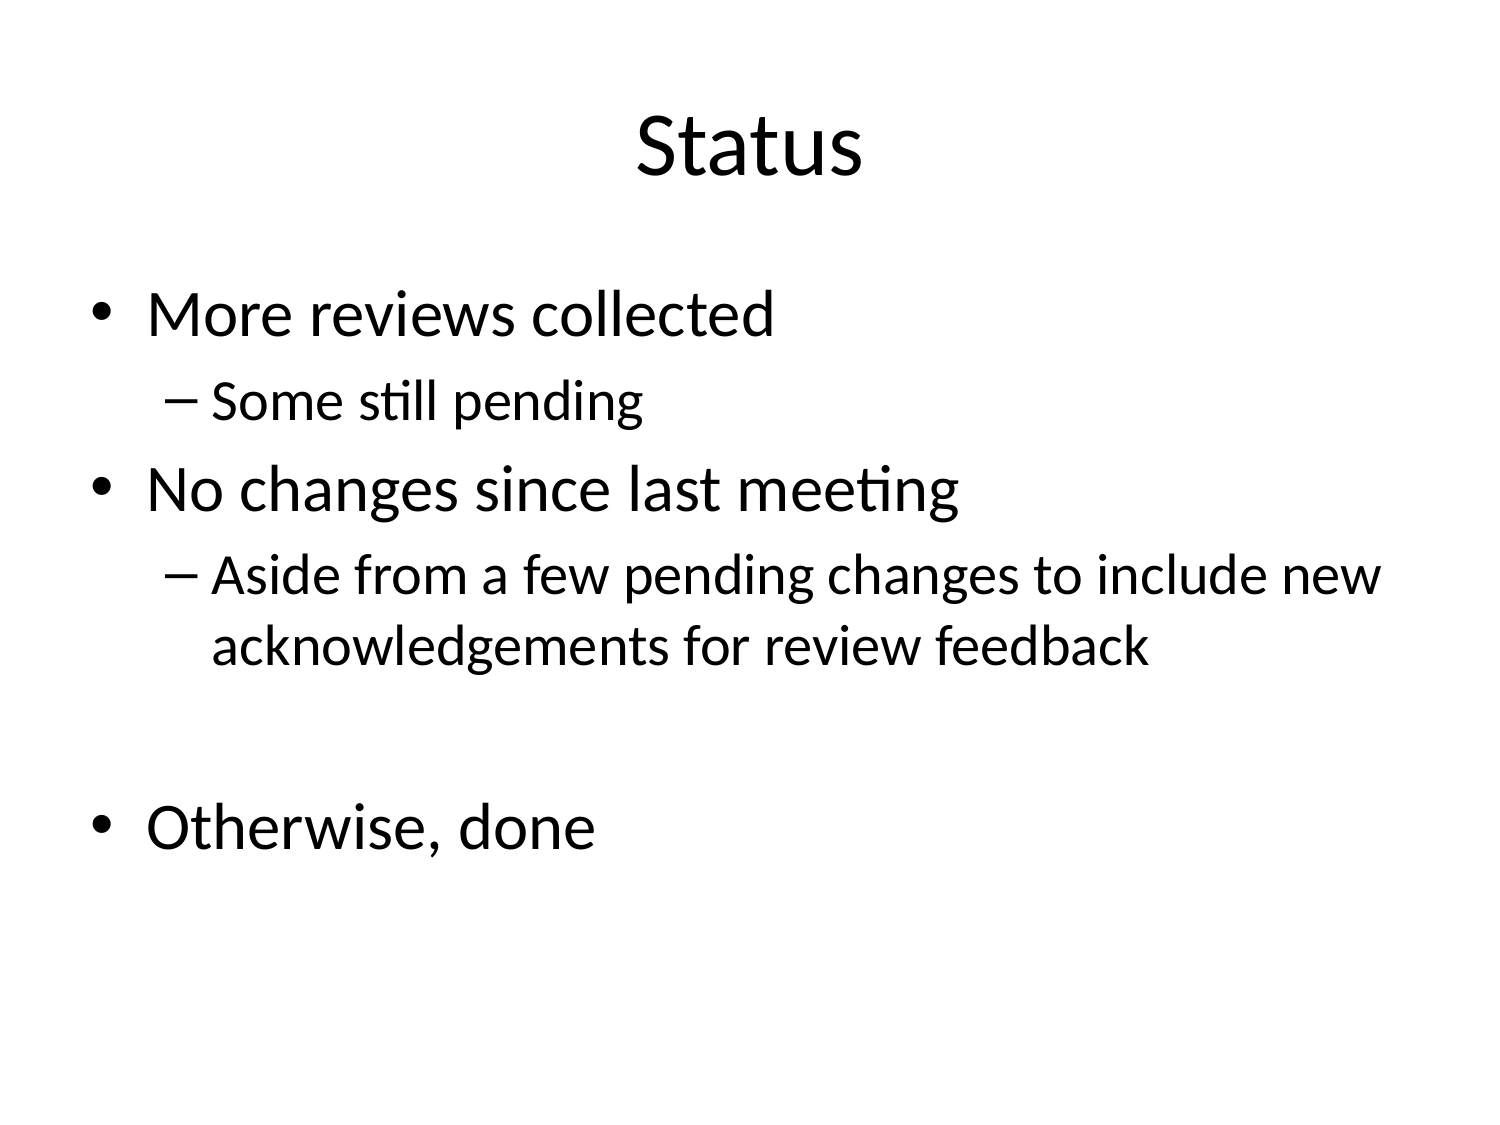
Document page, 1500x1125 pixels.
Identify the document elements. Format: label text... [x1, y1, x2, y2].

list More reviews collected Some still pending No changes since last meeting Aside from a few pending changes to include new acknowledgements for review feedback Otherwise, done [75, 262, 1425, 1005]
title Status [75, 45, 1425, 233]
